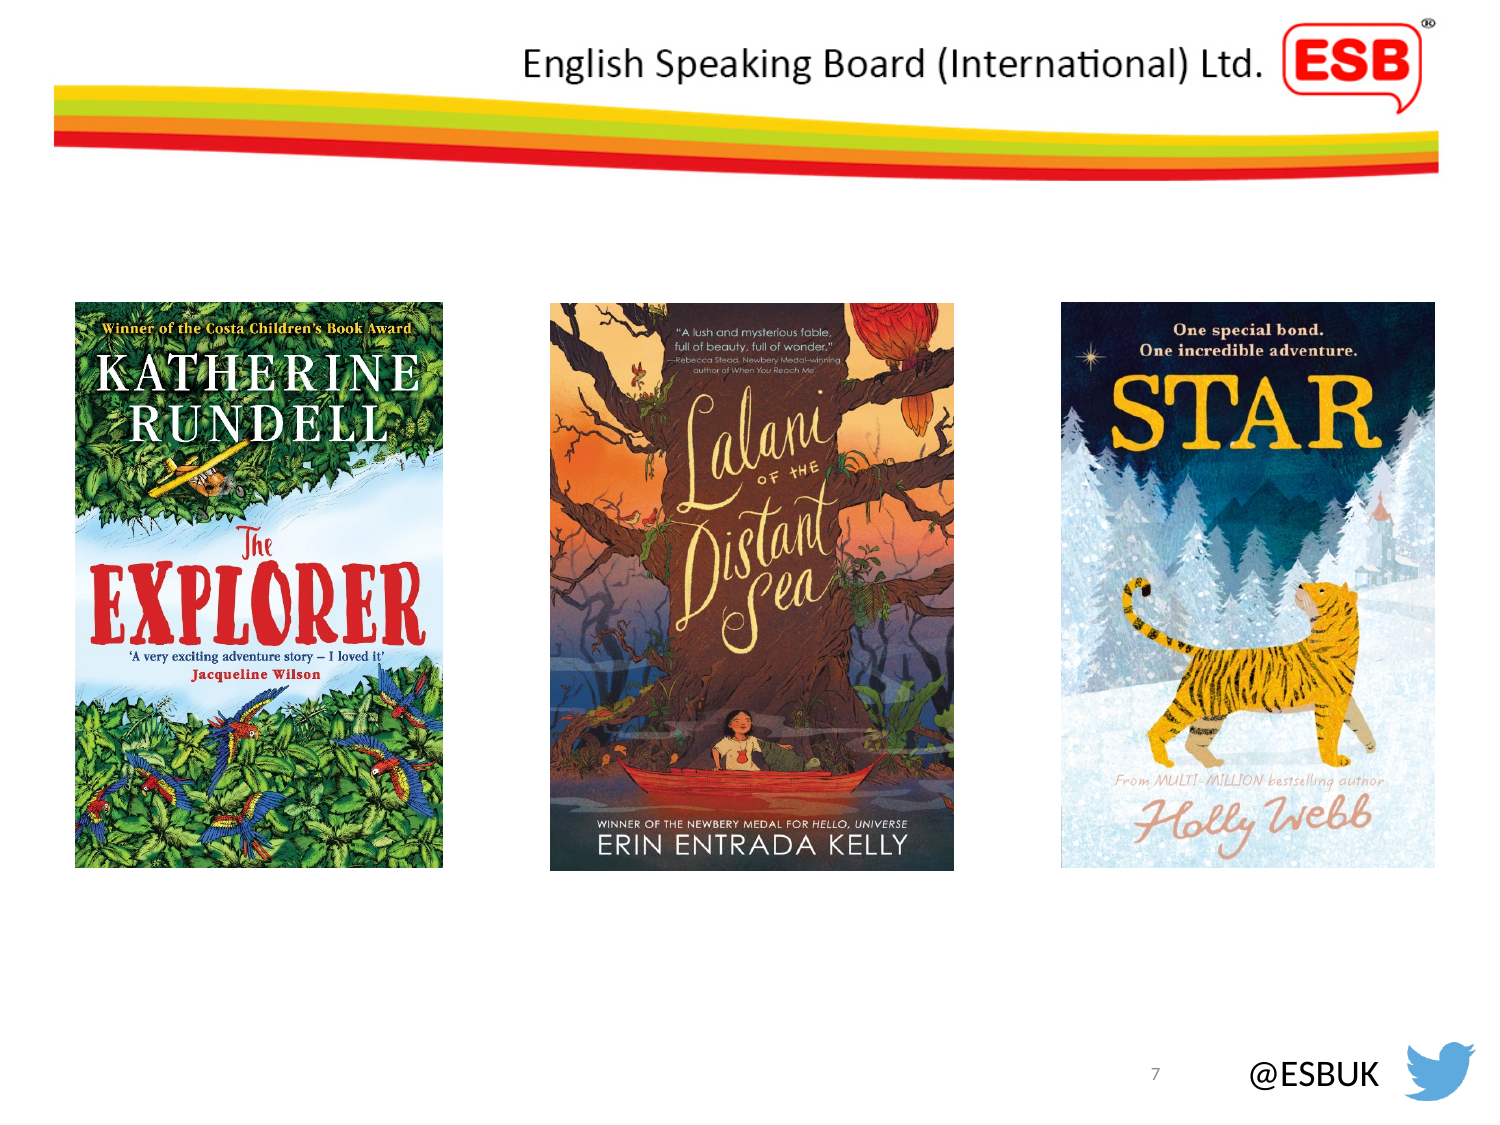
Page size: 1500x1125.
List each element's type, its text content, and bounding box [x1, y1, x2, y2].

picture [550, 303, 954, 871]
slide_number 7 [930, 1042, 1176, 1103]
picture [75, 302, 443, 868]
picture [0, 0, 1500, 189]
picture [1404, 1042, 1476, 1101]
picture [1061, 302, 1435, 868]
